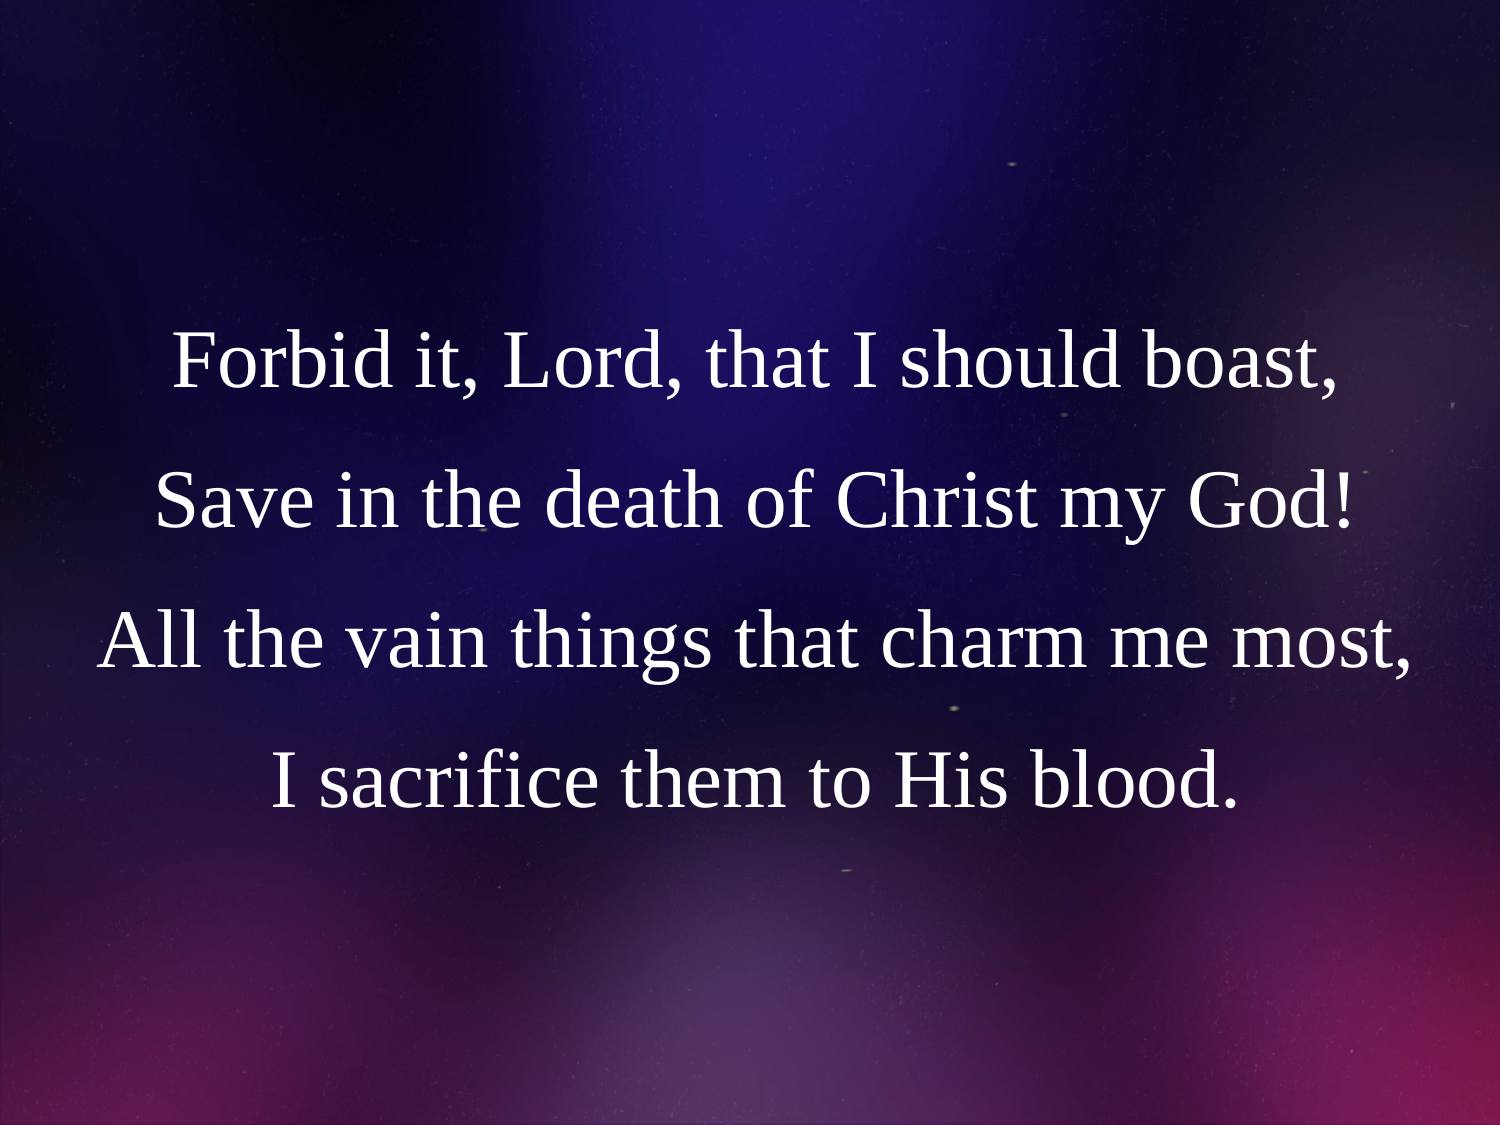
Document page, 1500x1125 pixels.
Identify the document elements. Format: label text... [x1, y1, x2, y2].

picture [0, 0, 1500, 1125]
title Forbid it, Lord, that I should boast, Save in the death of Christ my God! All the vain things that charm me most, I sacrifice them to His blood. [75, 450, 1438, 638]
